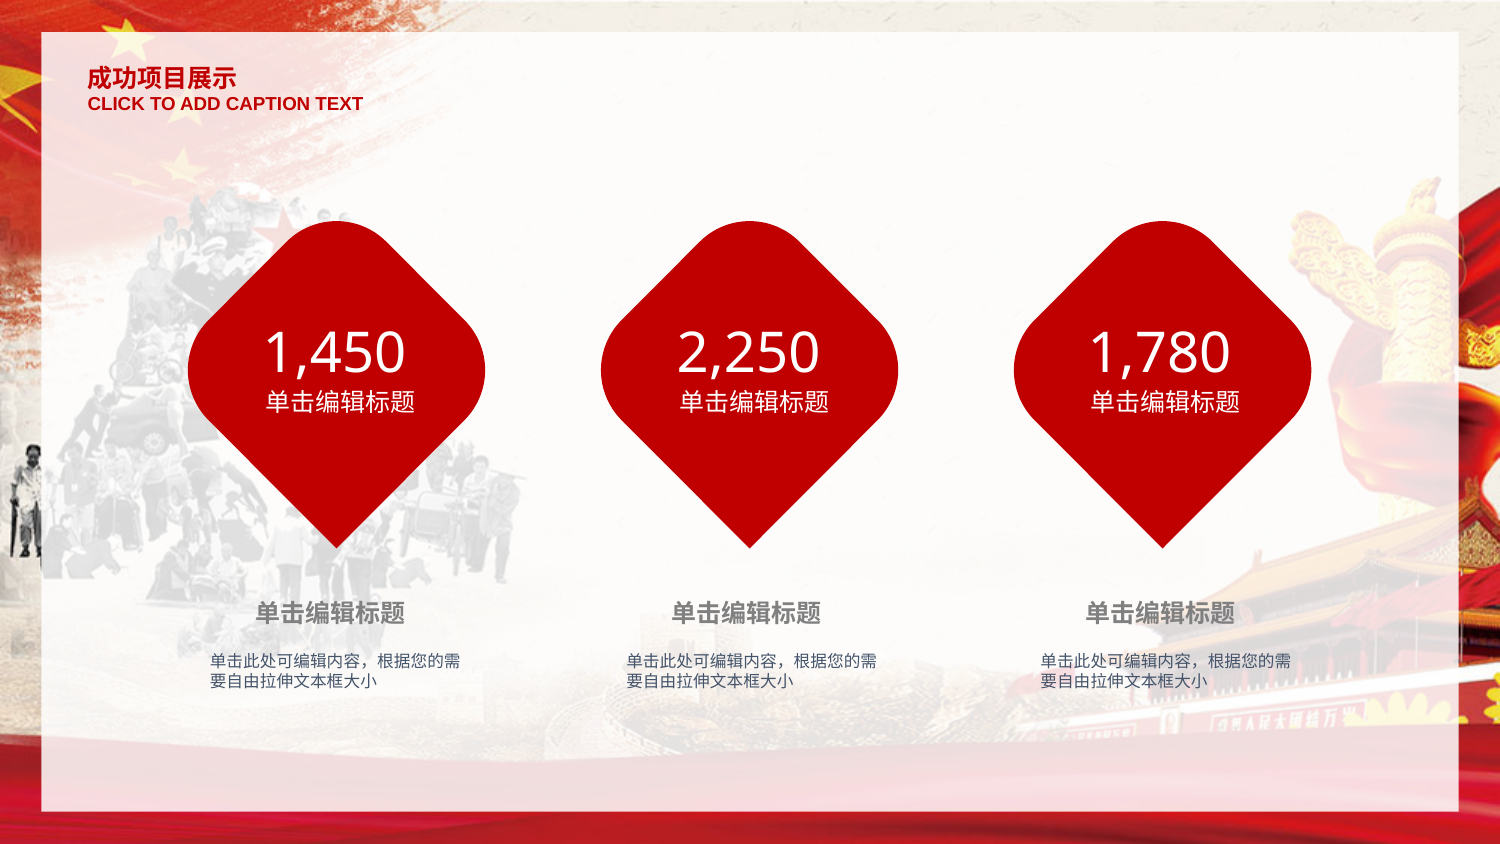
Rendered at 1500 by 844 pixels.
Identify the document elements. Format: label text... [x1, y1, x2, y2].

text_box 单击编辑标题 [240, 590, 421, 636]
text_box [1013, 221, 1312, 549]
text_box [245, 308, 432, 426]
text_box 单击此处可编辑内容，根据您的需要自由拉伸文本框大小 [194, 643, 480, 699]
text_box 单击此处可编辑内容，根据您的需要自由拉伸文本框大小 [1025, 643, 1310, 699]
text_box [600, 221, 899, 549]
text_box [1070, 308, 1257, 426]
text_box 单击此处可编辑内容，根据您的需要自由拉伸文本框大小 [611, 643, 896, 699]
picture [0, 0, 1500, 844]
text_box 单击编辑标题 [656, 590, 837, 636]
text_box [659, 308, 846, 426]
text_box [187, 221, 486, 549]
text_box 单击编辑标题 [1070, 590, 1251, 636]
